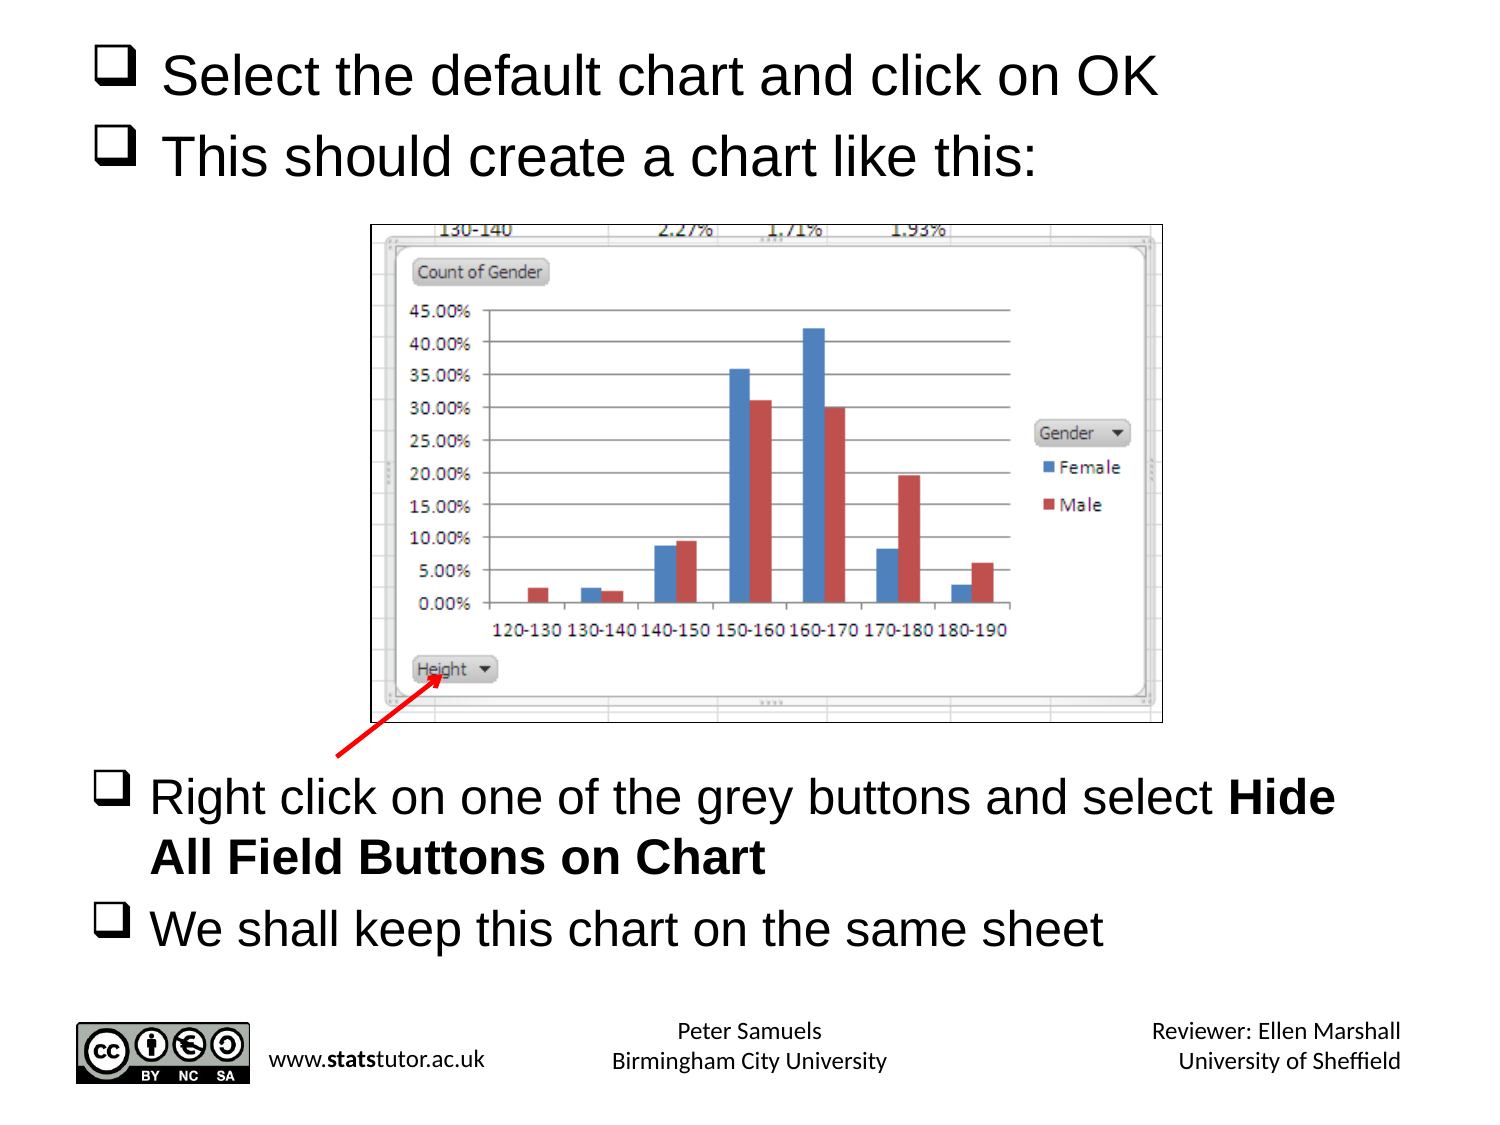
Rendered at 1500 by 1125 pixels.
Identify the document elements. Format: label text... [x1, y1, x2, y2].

text_box Right click on one of the grey buttons and select Hide All Field Buttons on Chart We shall keep this chart on the same sheet [74, 756, 1387, 965]
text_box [336, 673, 444, 758]
picture [76, 1022, 251, 1084]
list Select the default chart and click on OK This should create a chart like this: [75, 30, 1425, 197]
text_box Reviewer: Ellen Marshall University of Sheffield [1038, 1007, 1417, 1083]
text_box Peter Samuels Birmingham City University [549, 1007, 951, 1083]
text_box www.statstutor.ac.uk [254, 1035, 550, 1080]
picture [371, 225, 1162, 722]
